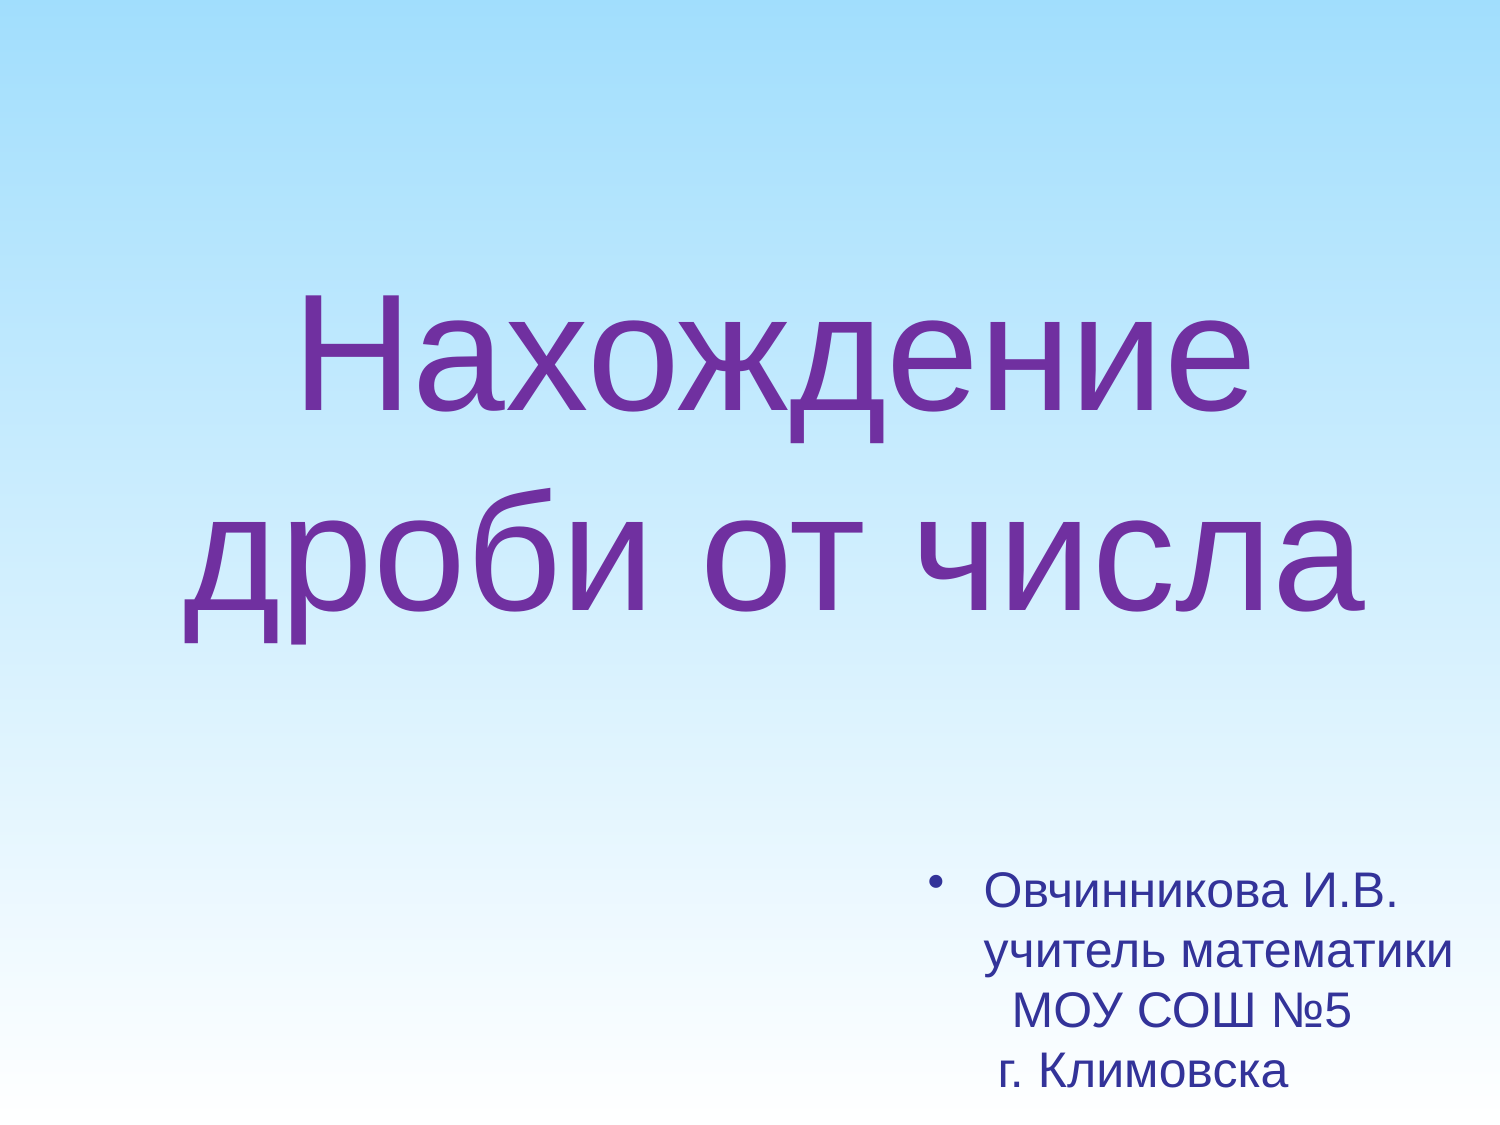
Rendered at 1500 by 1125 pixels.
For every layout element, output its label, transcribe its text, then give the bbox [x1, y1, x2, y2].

title Нахождение дроби от числа [99, 349, 1451, 538]
list Овчинникова И.В. учитель математики МОУ СОШ №5 г. Климовска [912, 849, 1500, 1125]
